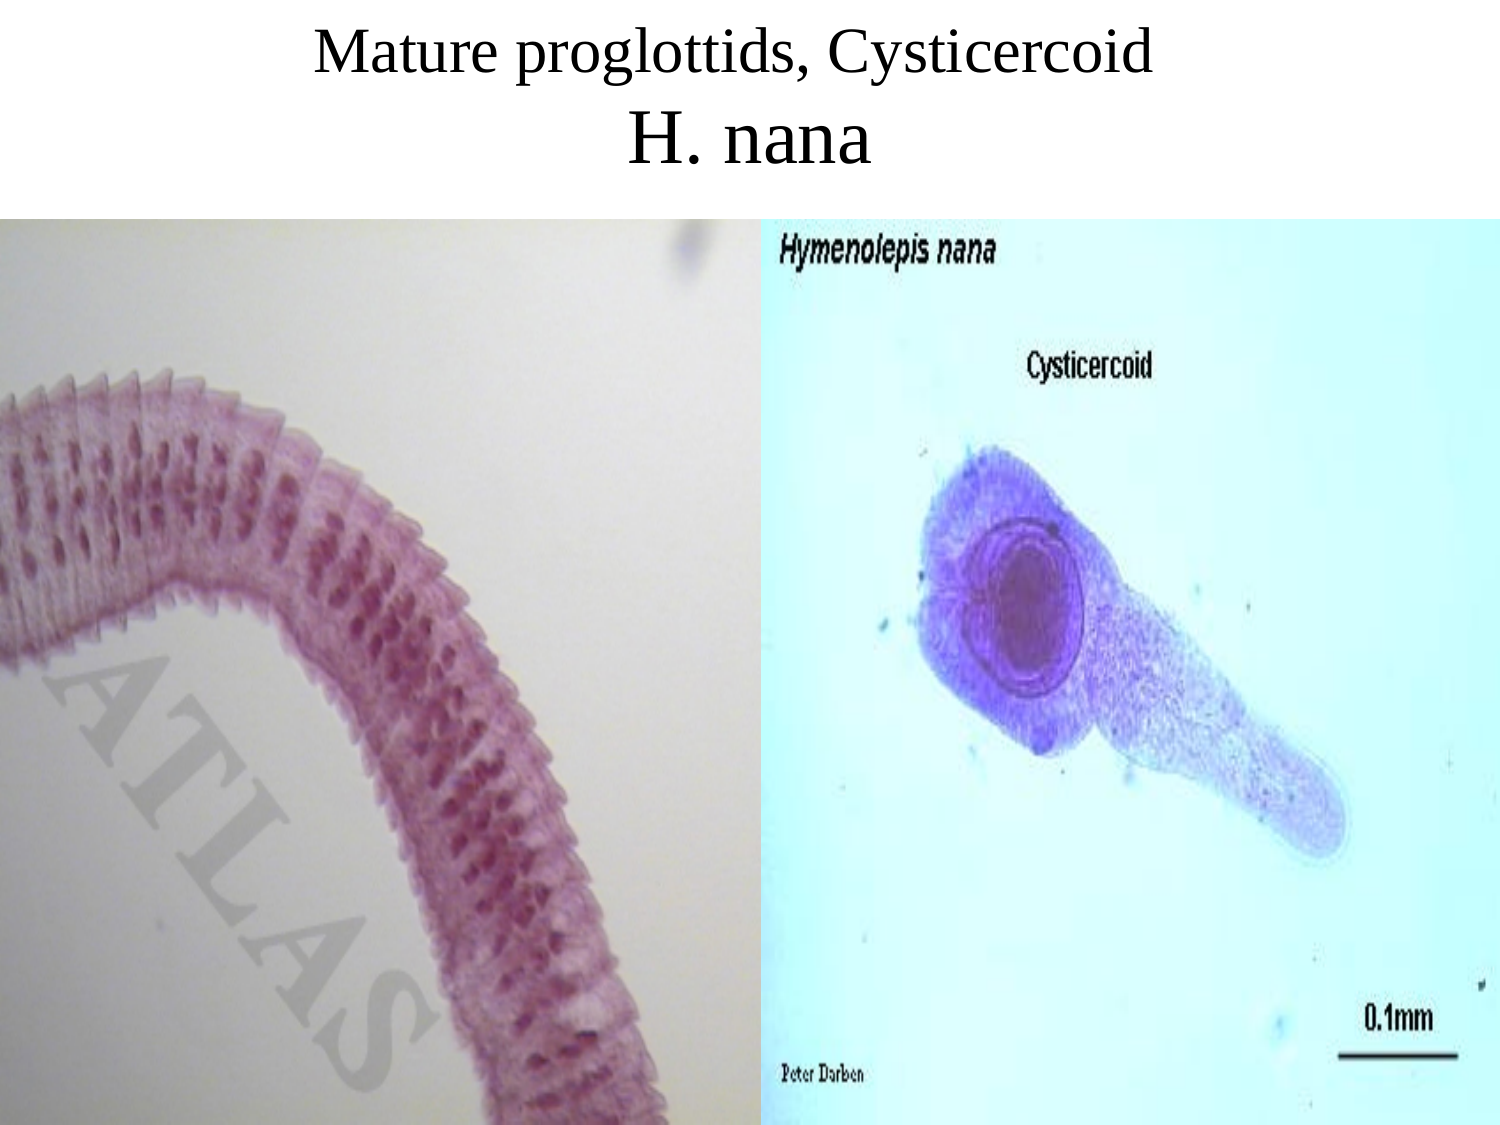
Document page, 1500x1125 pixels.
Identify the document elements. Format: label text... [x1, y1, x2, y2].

picture [761, 219, 1500, 1125]
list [0, 219, 760, 1125]
title Mature proglottids, Cysticercoid H. nana [53, 0, 1447, 188]
